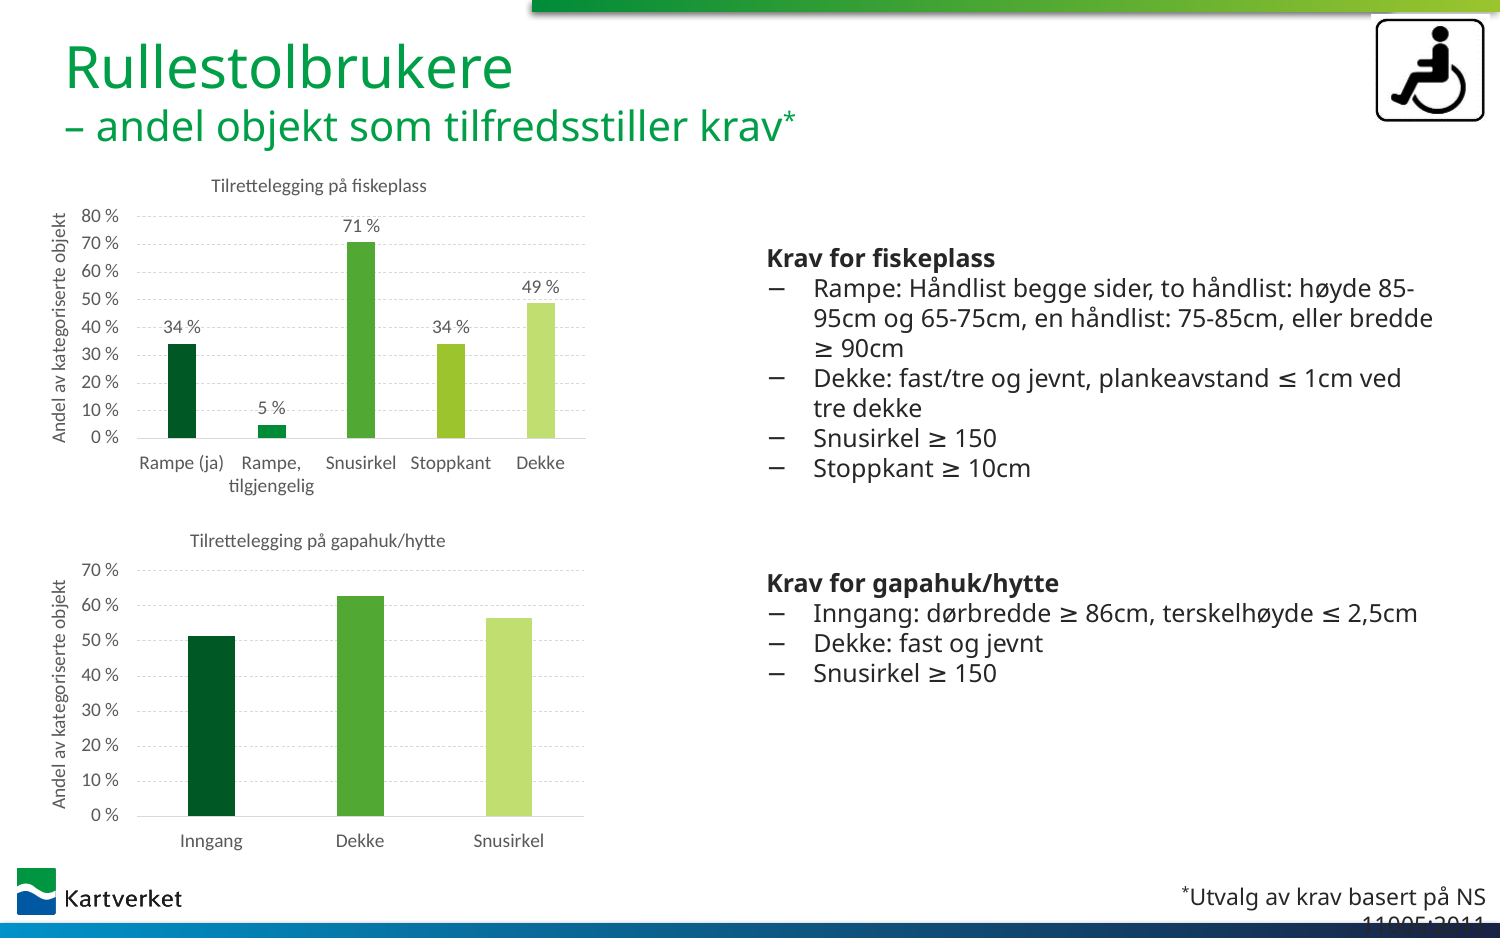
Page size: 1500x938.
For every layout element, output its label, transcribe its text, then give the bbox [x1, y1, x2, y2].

text_box Krav for fiskeplass Rampe: Håndlist begge sider, to håndlist: høyde 85-95cm og 65-75cm, en håndlist: 75-85cm, eller bredde ≥ 90cm Dekke: fast/tre og jevnt, plankeavstand ≤ 1cm ved tre dekke Snusirkel ≥ 150 Stoppkant ≥ 10cm [751, 235, 1452, 490]
picture [41, 520, 595, 859]
picture [41, 166, 597, 505]
text_box *Utvalg av krav basert på NS 11005:2011 [1068, 873, 1500, 938]
text_box Rullestolbrukere – andel objekt som tilfredsstiller krav* [49, 29, 1431, 158]
picture [1371, 13, 1491, 127]
text_box Krav for gapahuk/hytte Inngang: dørbredde ≥ 86cm, terskelhøyde ≤ 2,5cm Dekke: fast og jevnt Snusirkel ≥ 150 [751, 560, 1452, 695]
